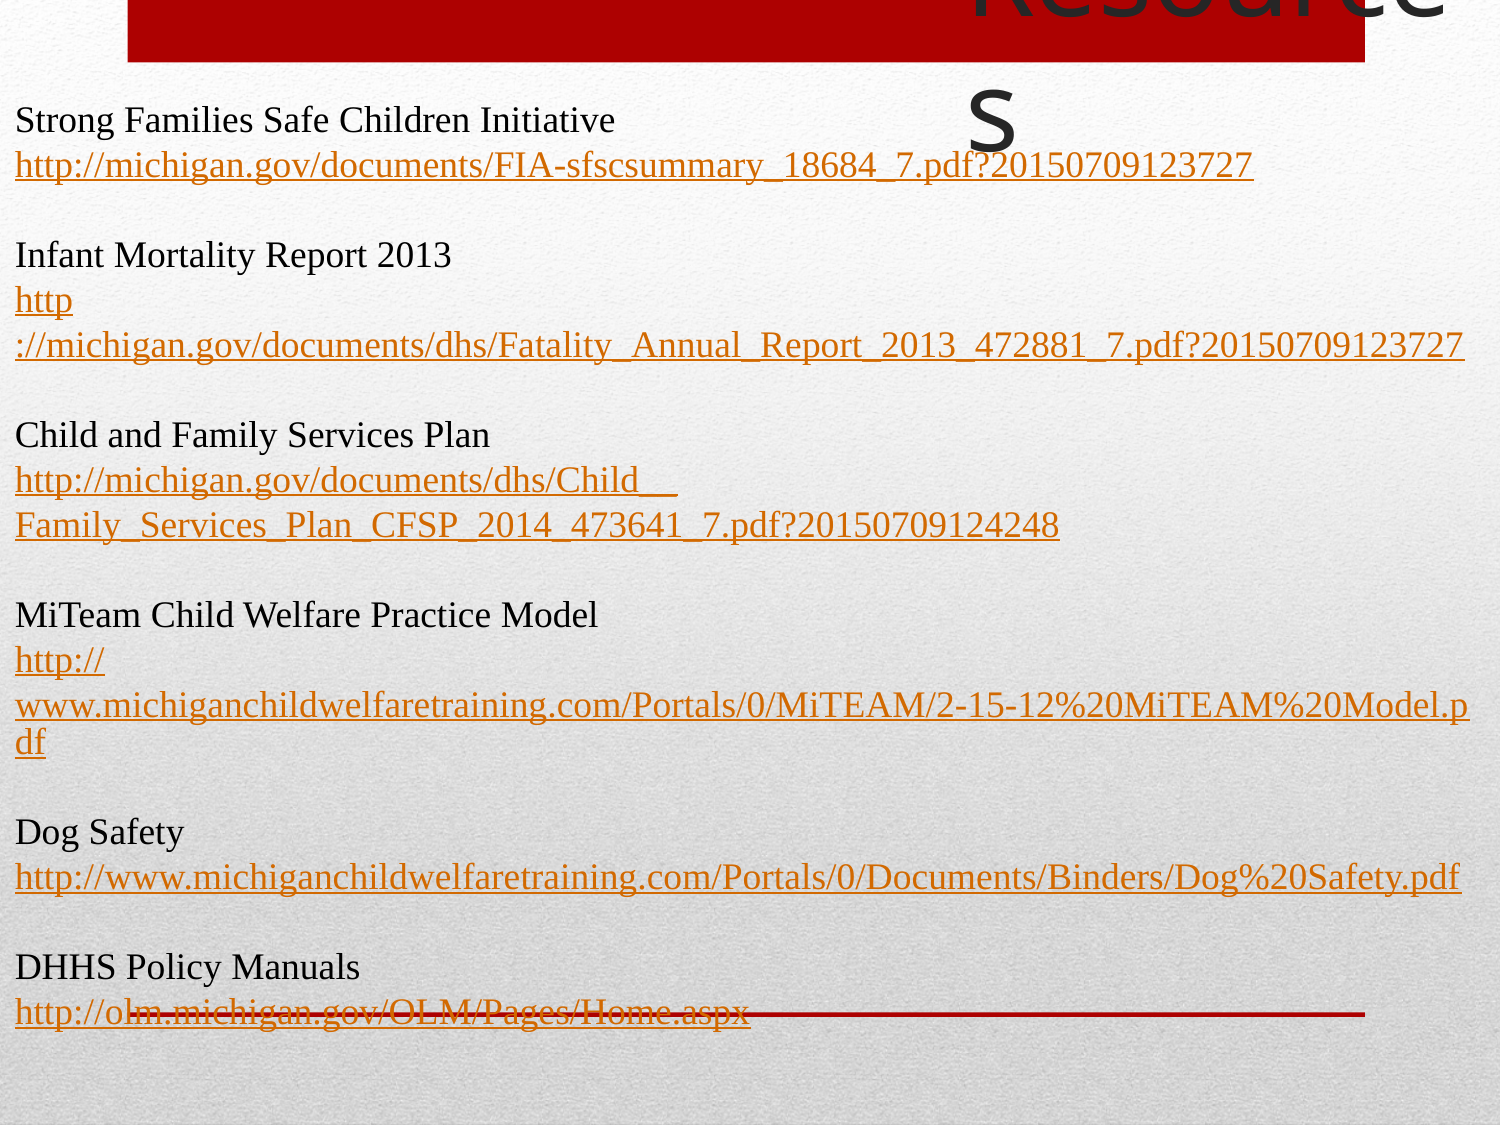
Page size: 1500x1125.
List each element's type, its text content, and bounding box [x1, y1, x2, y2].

title Resources [950, 0, 1500, 87]
text_box Strong Families Safe Children Initiative http://michigan.gov/documents/FIA-sfscsummary_18684_7.pdf?20150709123727 Infant Mortality Report 2013 http://michigan.gov/documents/dhs/Fatality_Annual_Report_2013_472881_7.pdf?20150709123727 Child and Family Services Plan http://michigan.gov/documents/dhs/Child__Family_Services_Plan_CFSP_2014_473641_7.pdf?20150709124248 MiTeam Child Welfare Practice Model http://www.michiganchildwelfaretraining.com/Portals/0/MiTEAM/2-15-12%20MiTEAM%20Model.pdf Dog Safety http://www.michiganchildwelfaretraining.com/Portals/0/Documents/Binders/Dog%20Safety.pdf DHHS Policy Manuals http://olm.michigan.gov/OLM/Pages/Home.aspx [0, 87, 1500, 1093]
